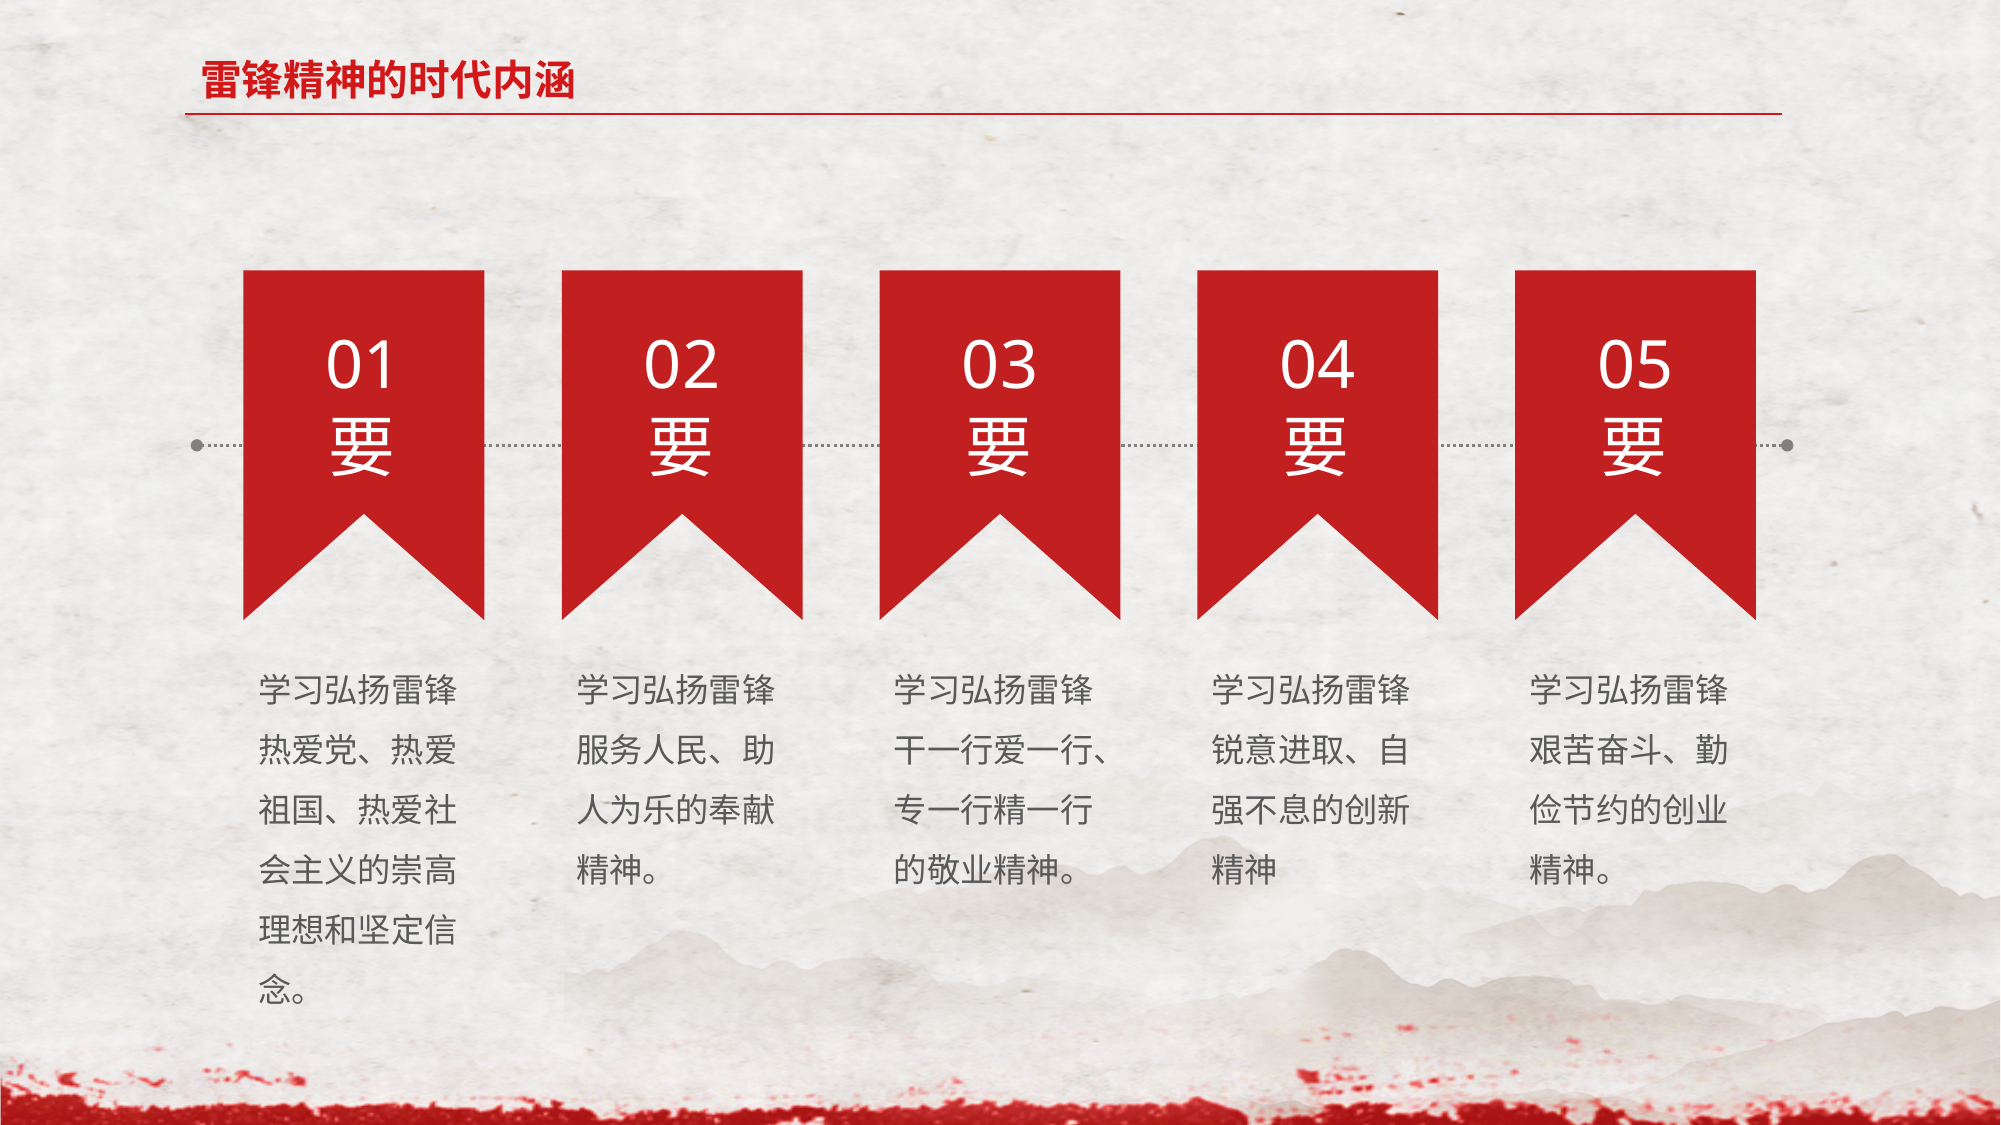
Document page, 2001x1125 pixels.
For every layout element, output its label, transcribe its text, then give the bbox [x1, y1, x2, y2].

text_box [560, 270, 803, 900]
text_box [1196, 270, 1439, 900]
picture [0, 0, 2001, 1125]
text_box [243, 270, 485, 1022]
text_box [878, 270, 1121, 900]
text_box 雷锋精神的时代内涵 [185, 30, 752, 111]
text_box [1514, 270, 1757, 900]
